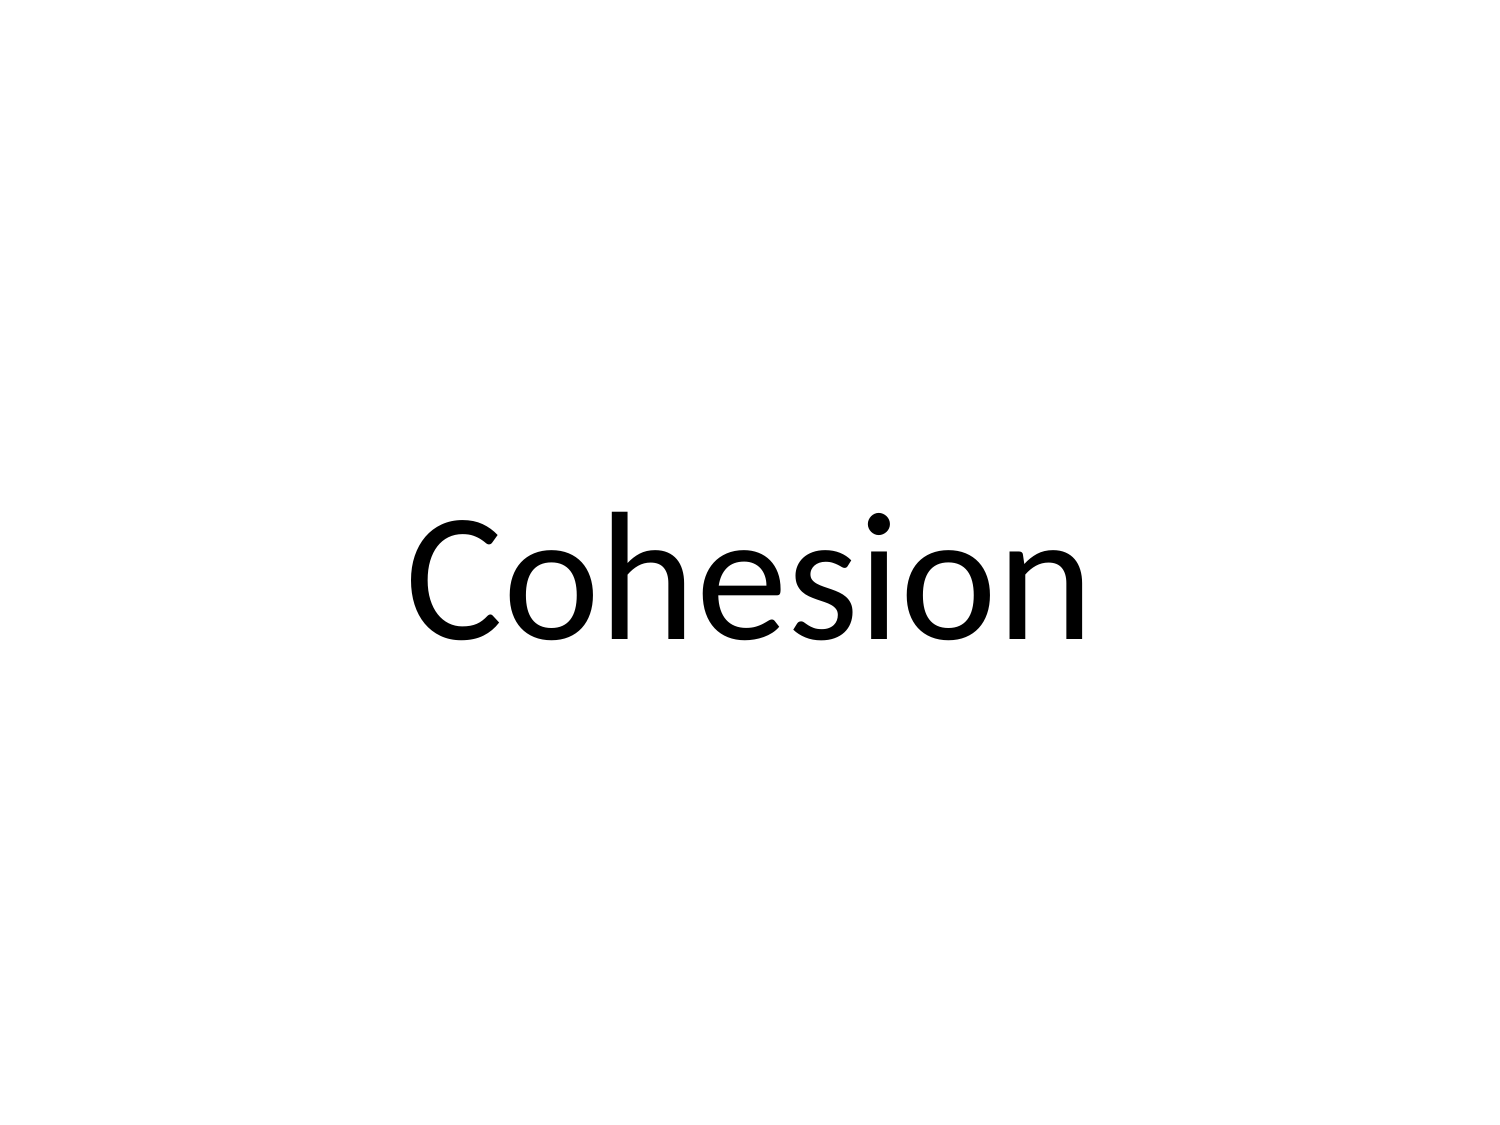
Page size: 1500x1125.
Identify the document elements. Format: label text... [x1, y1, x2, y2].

title Cohesion [75, 45, 1425, 1088]
